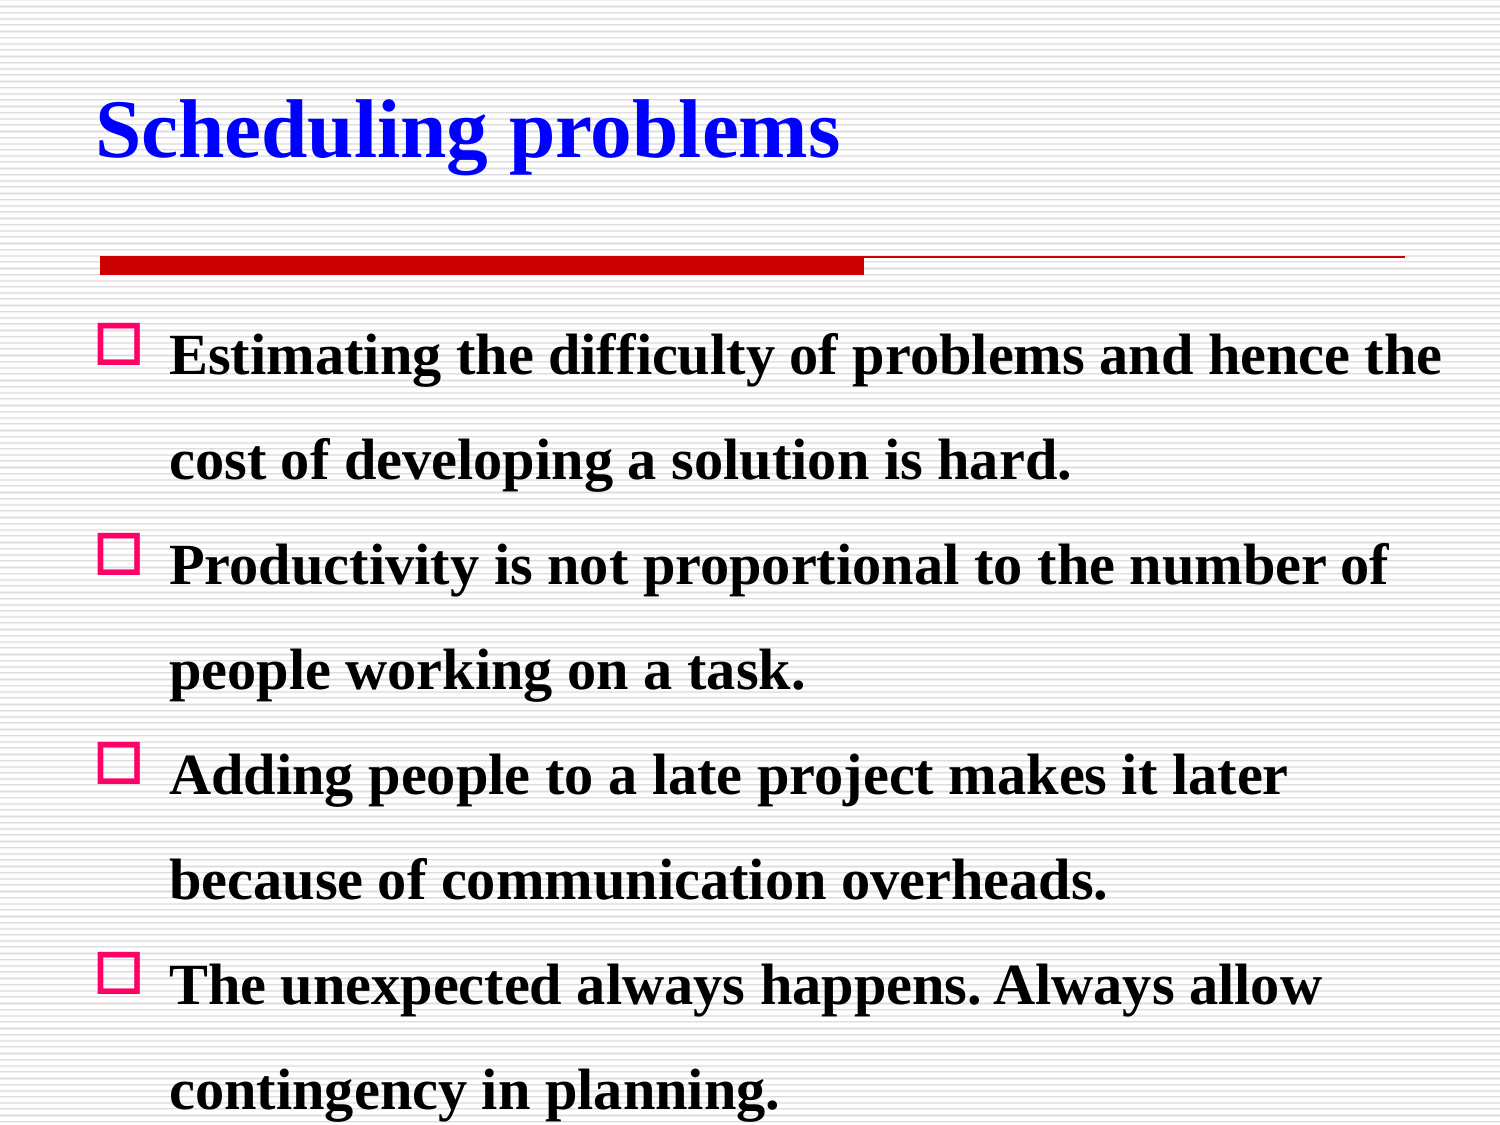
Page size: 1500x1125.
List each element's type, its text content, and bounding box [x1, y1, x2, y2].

list Estimating the difficulty of problems and hence the cost of developing a solution is hard. Productivity is not proportional to the number of people working on a task. Adding people to a late project makes it later because of communication overheads. The unexpected always happens. Always allow contingency in planning. [78, 273, 1500, 1125]
picture [0, 0, 1500, 1125]
title Scheduling problems [80, 0, 1356, 182]
